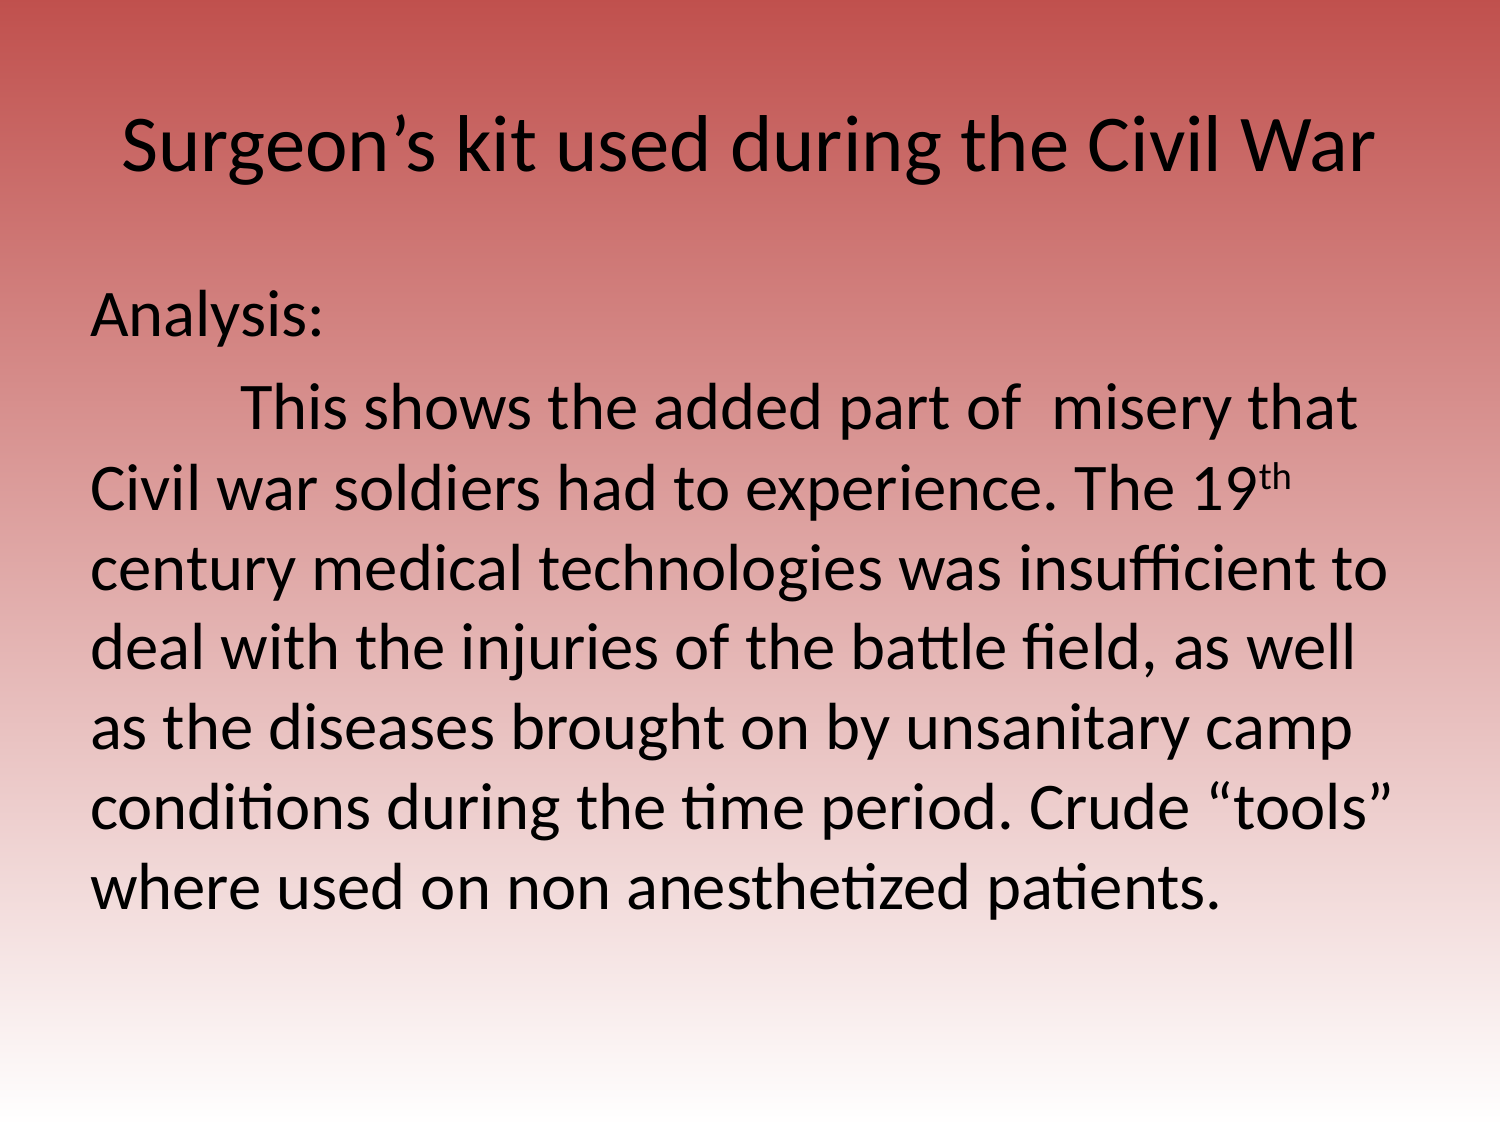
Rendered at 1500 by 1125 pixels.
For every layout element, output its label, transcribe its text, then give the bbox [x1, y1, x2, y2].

title Surgeon’s kit used during the Civil War [75, 45, 1425, 233]
list Analysis: This shows the added part of misery that Civil war soldiers had to experience. The 19th century medical technologies was insufficient to deal with the injuries of the battle field, as well as the diseases brought on by unsanitary camp conditions during the time period. Crude “tools” where used on non anesthetized patients. [75, 262, 1425, 1005]
